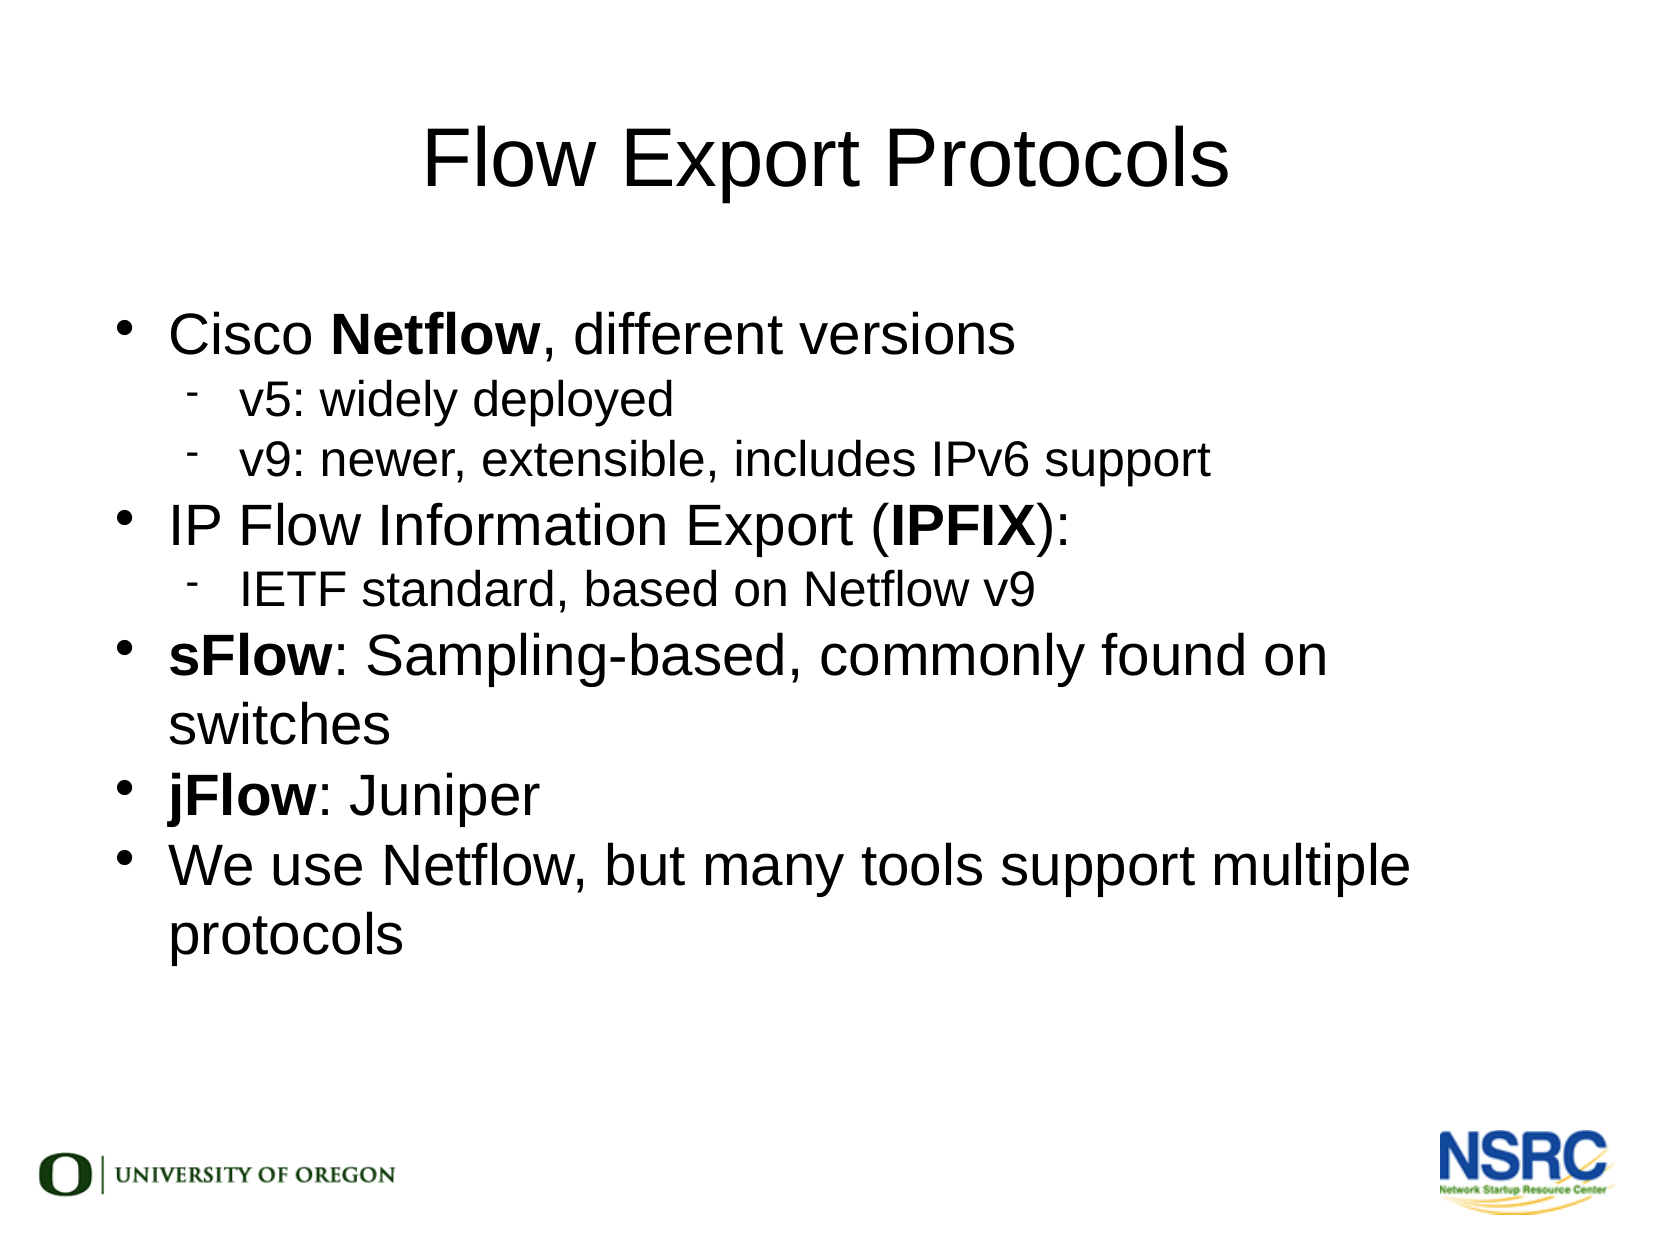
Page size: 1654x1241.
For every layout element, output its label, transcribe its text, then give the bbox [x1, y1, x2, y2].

text_box Flow Export Protocols [82, 49, 1571, 257]
picture [1440, 1130, 1616, 1215]
picture [37, 1151, 397, 1198]
text_box Cisco Netflow, different versions v5: widely deployed v9: newer, extensible, includes IPv6 support IP Flow Information Export (IPFIX): IETF standard, based on Netflow v9 sFlow: Sampling-based, commonly found on switches jFlow: Juniper We use Netflow, but many tools support multiple protocols [82, 289, 1571, 1108]
